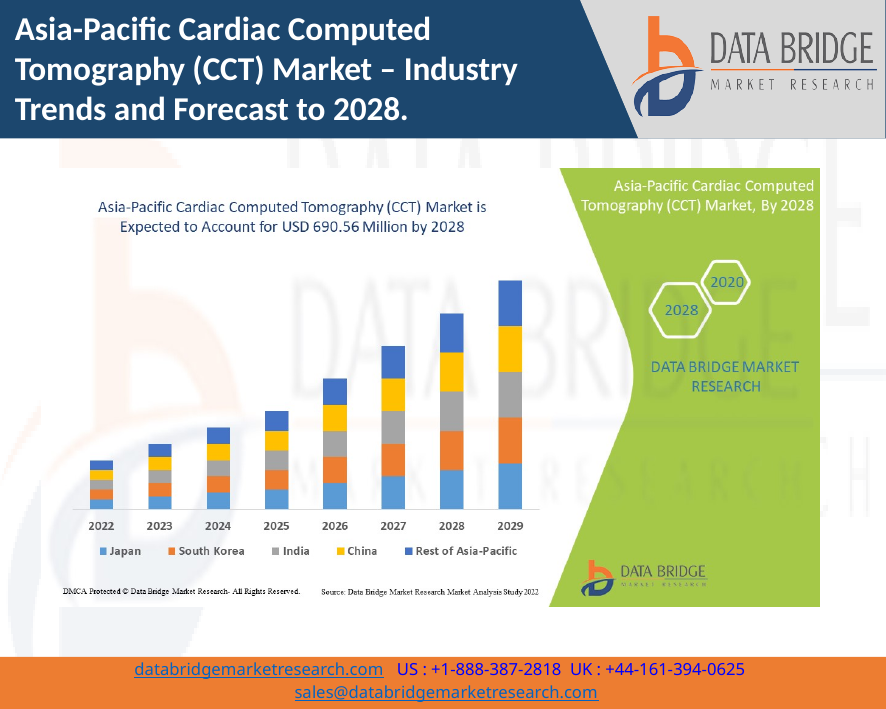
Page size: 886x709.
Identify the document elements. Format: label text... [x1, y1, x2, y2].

picture [631, 16, 877, 117]
picture [41, 168, 820, 607]
text_box Asia-Pacific Cardiac Computed Tomography (CCT) Market – Industry Trends and Forecast to 2028. [0, 0, 615, 135]
